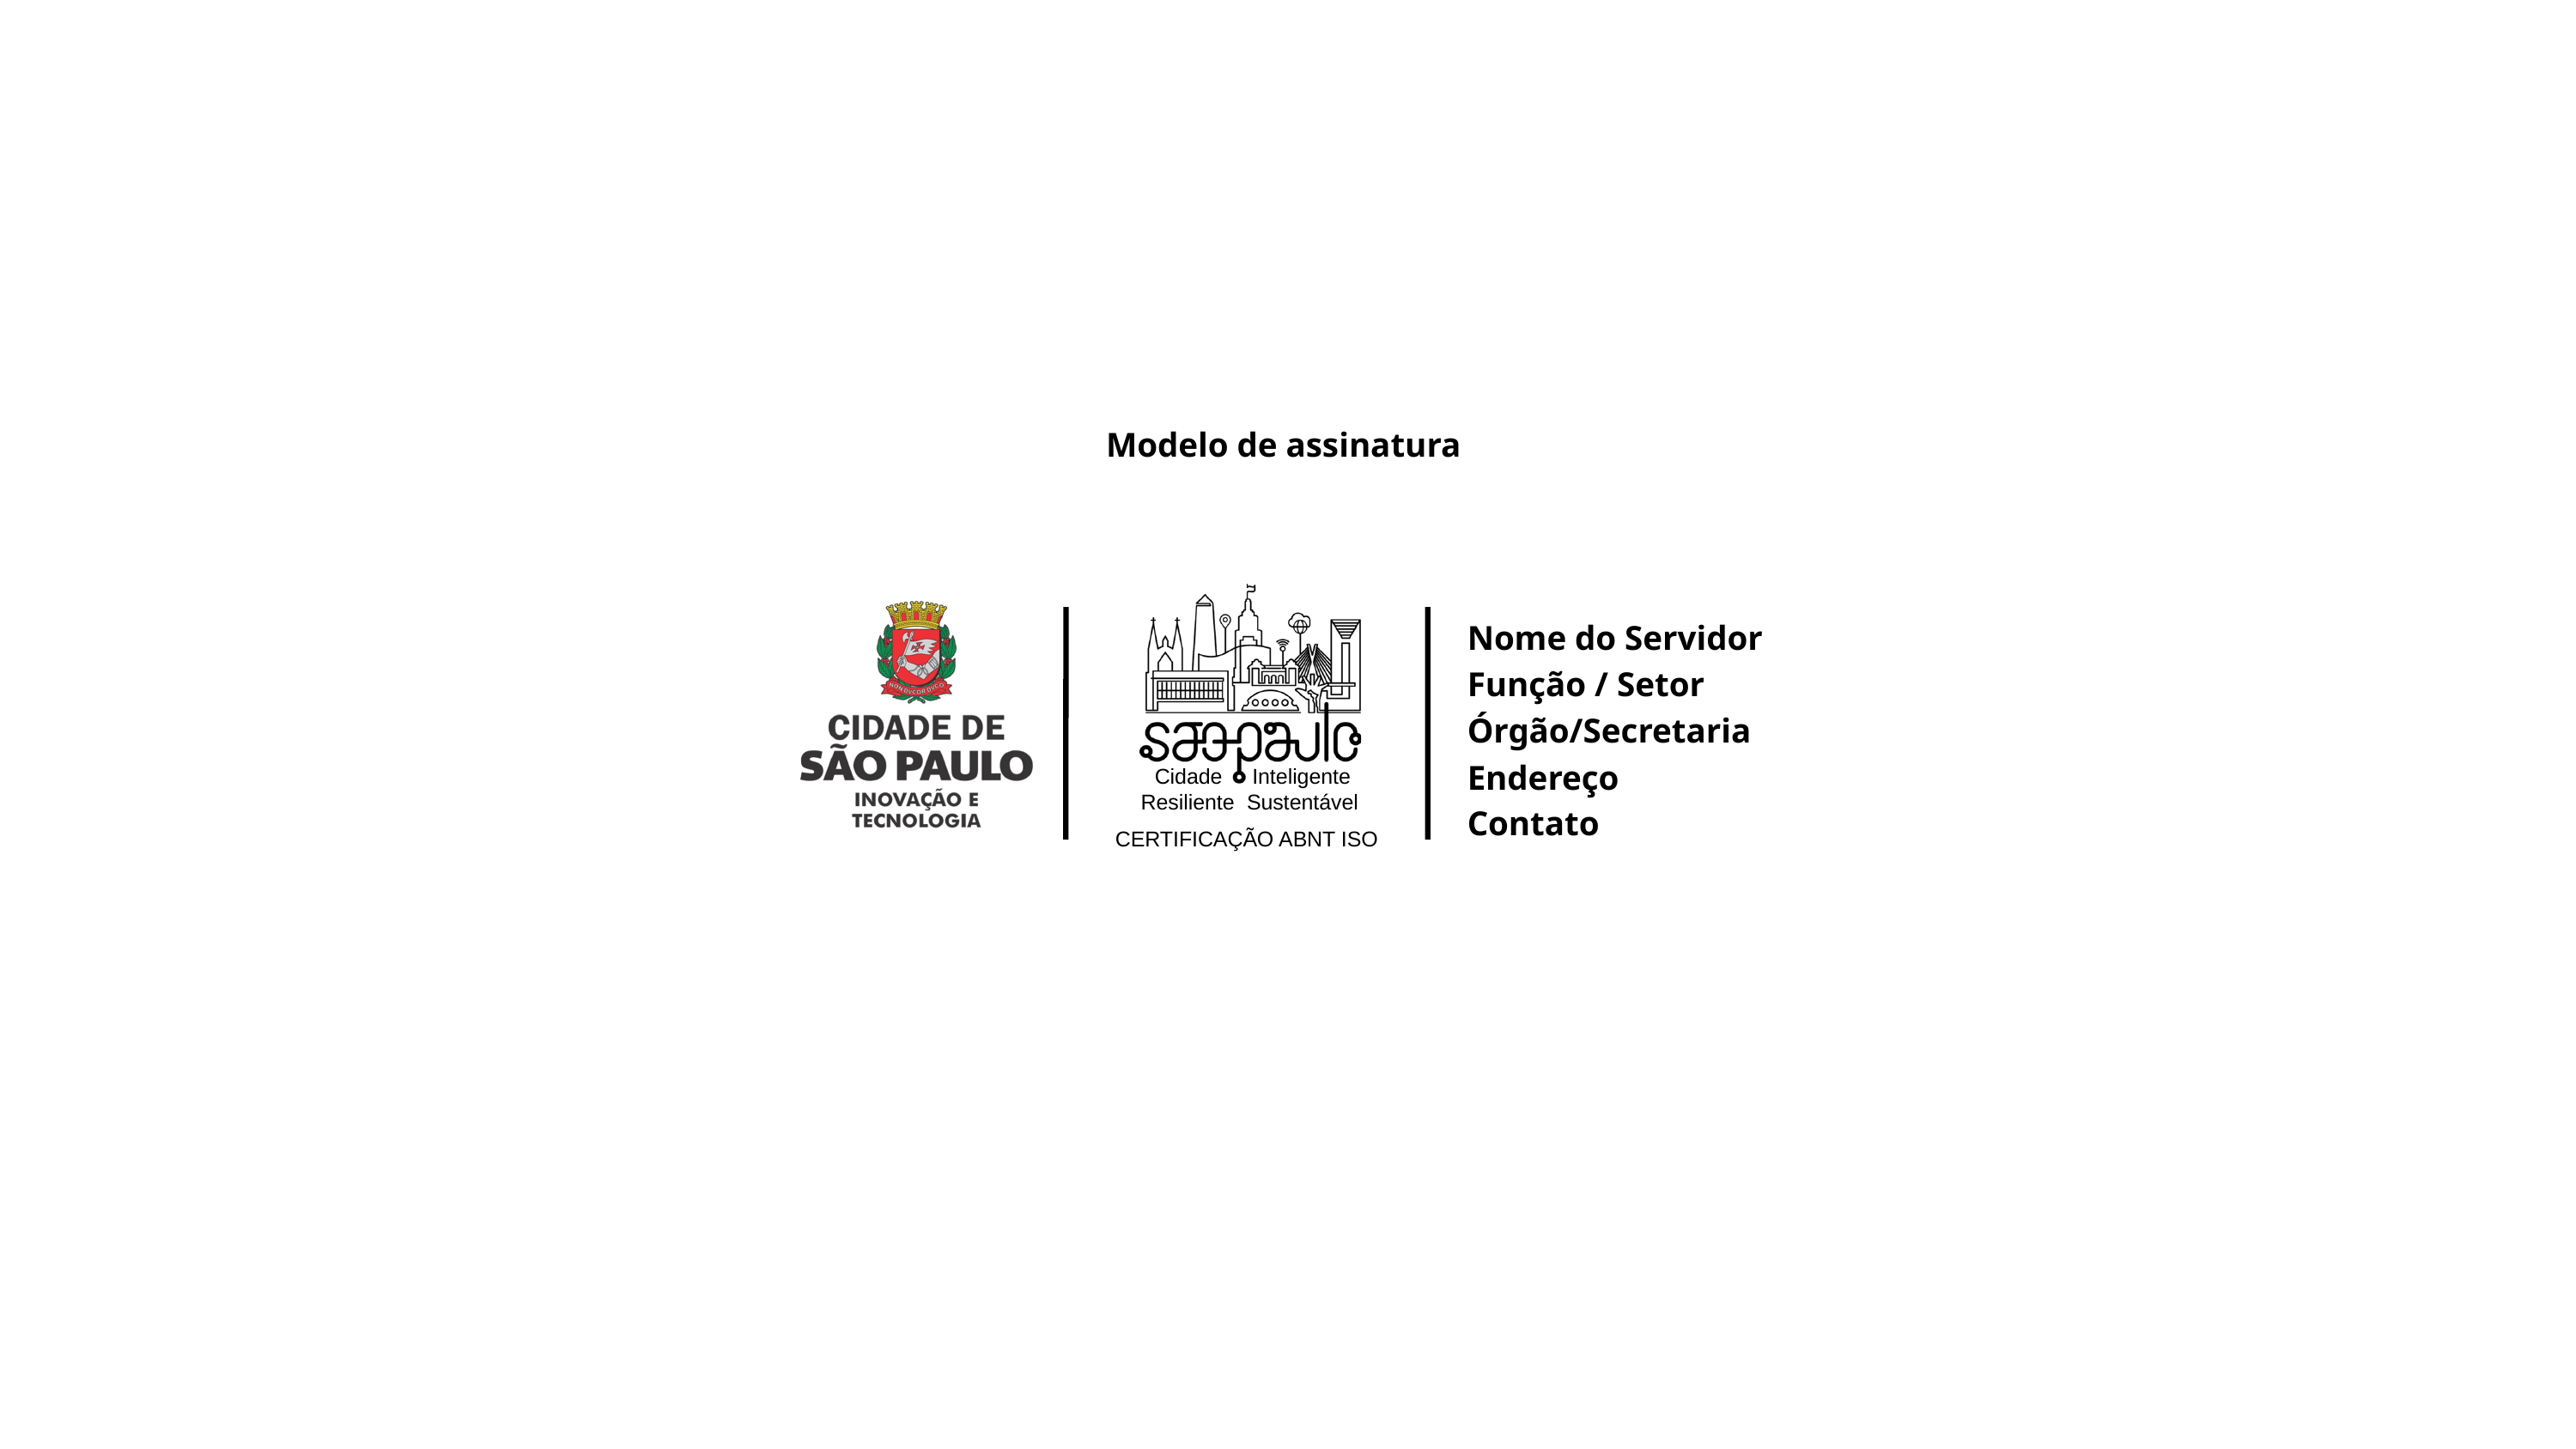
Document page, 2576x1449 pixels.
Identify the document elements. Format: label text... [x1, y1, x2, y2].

picture [1098, 584, 1395, 865]
text_box Modelo de assinatura [1091, 417, 1485, 464]
picture [782, 592, 1052, 840]
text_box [1427, 606, 1781, 840]
